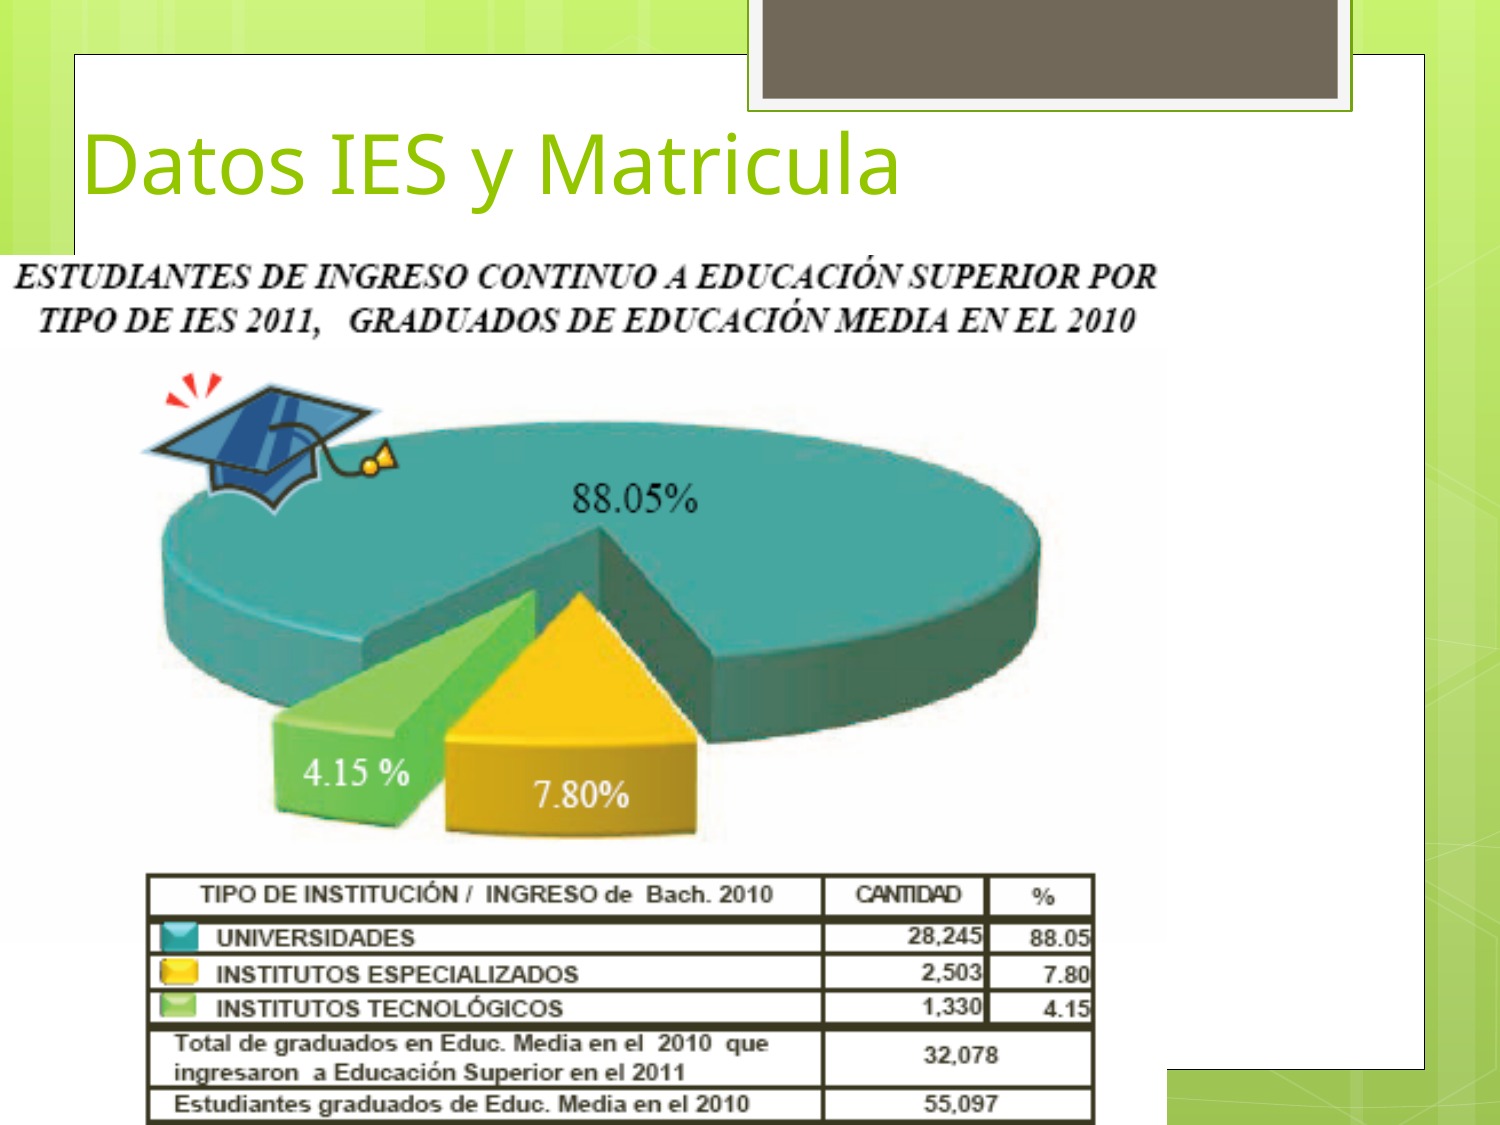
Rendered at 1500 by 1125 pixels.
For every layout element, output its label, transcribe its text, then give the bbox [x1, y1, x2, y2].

title Datos IES y Matricula [64, 30, 1218, 219]
picture [0, 255, 1168, 1125]
